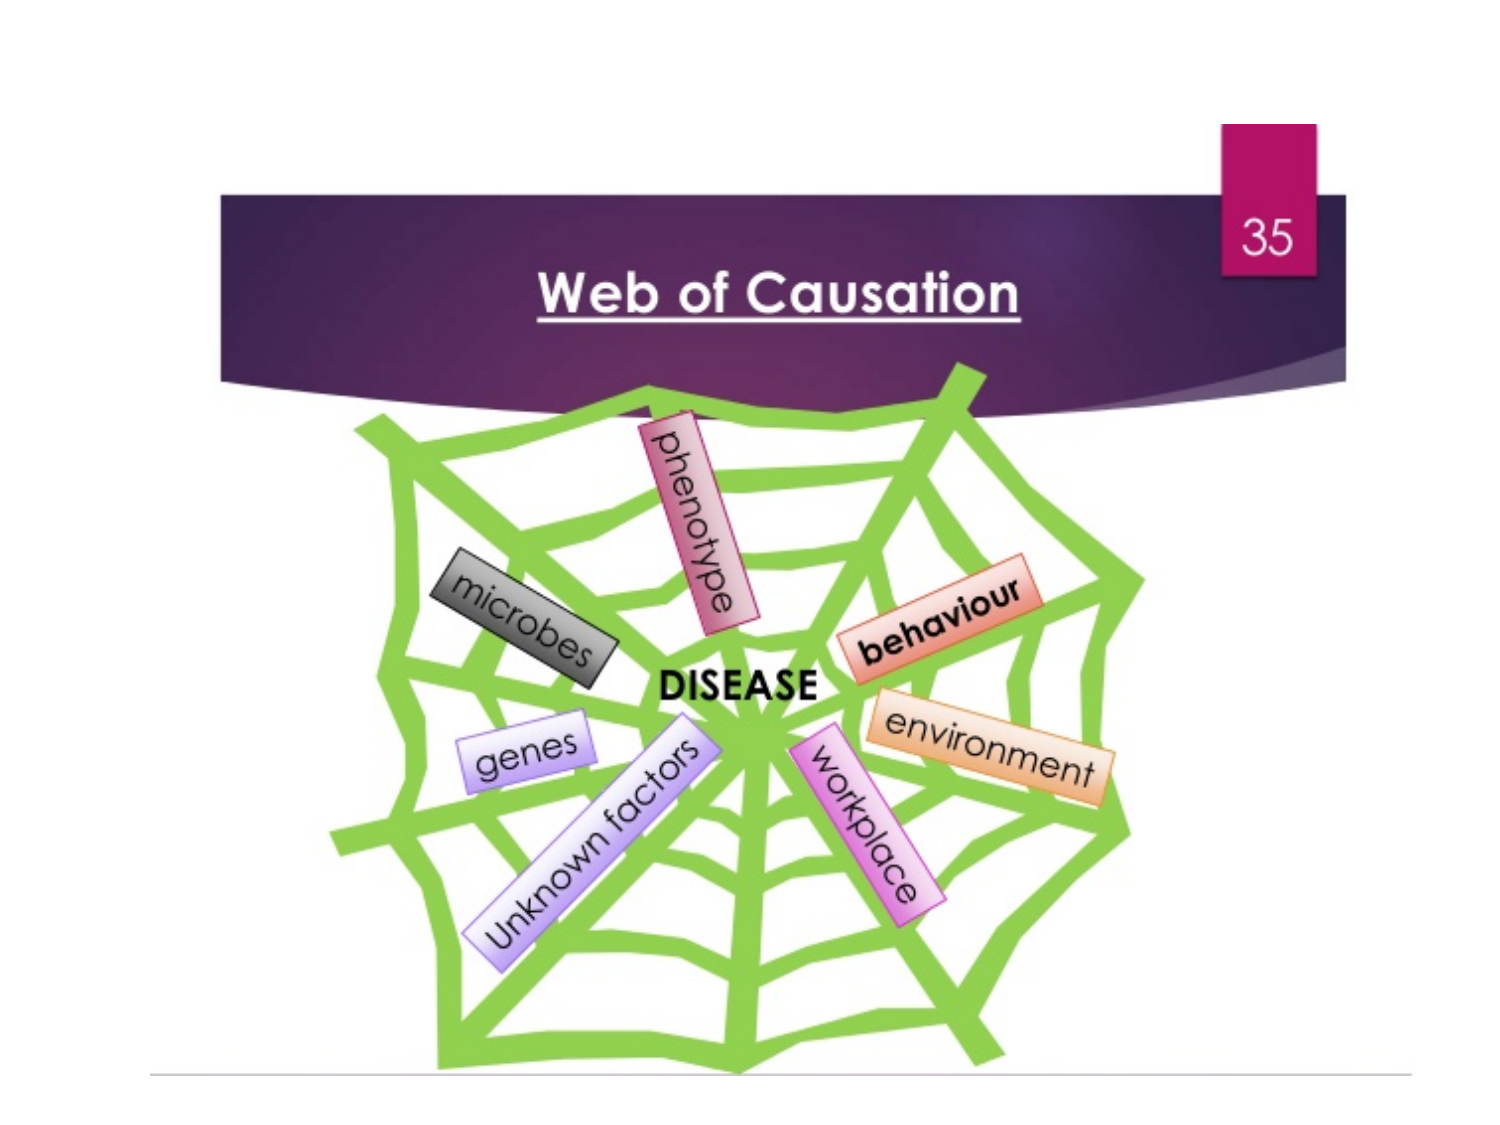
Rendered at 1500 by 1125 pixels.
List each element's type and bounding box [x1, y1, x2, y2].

picture [149, 124, 1417, 1076]
